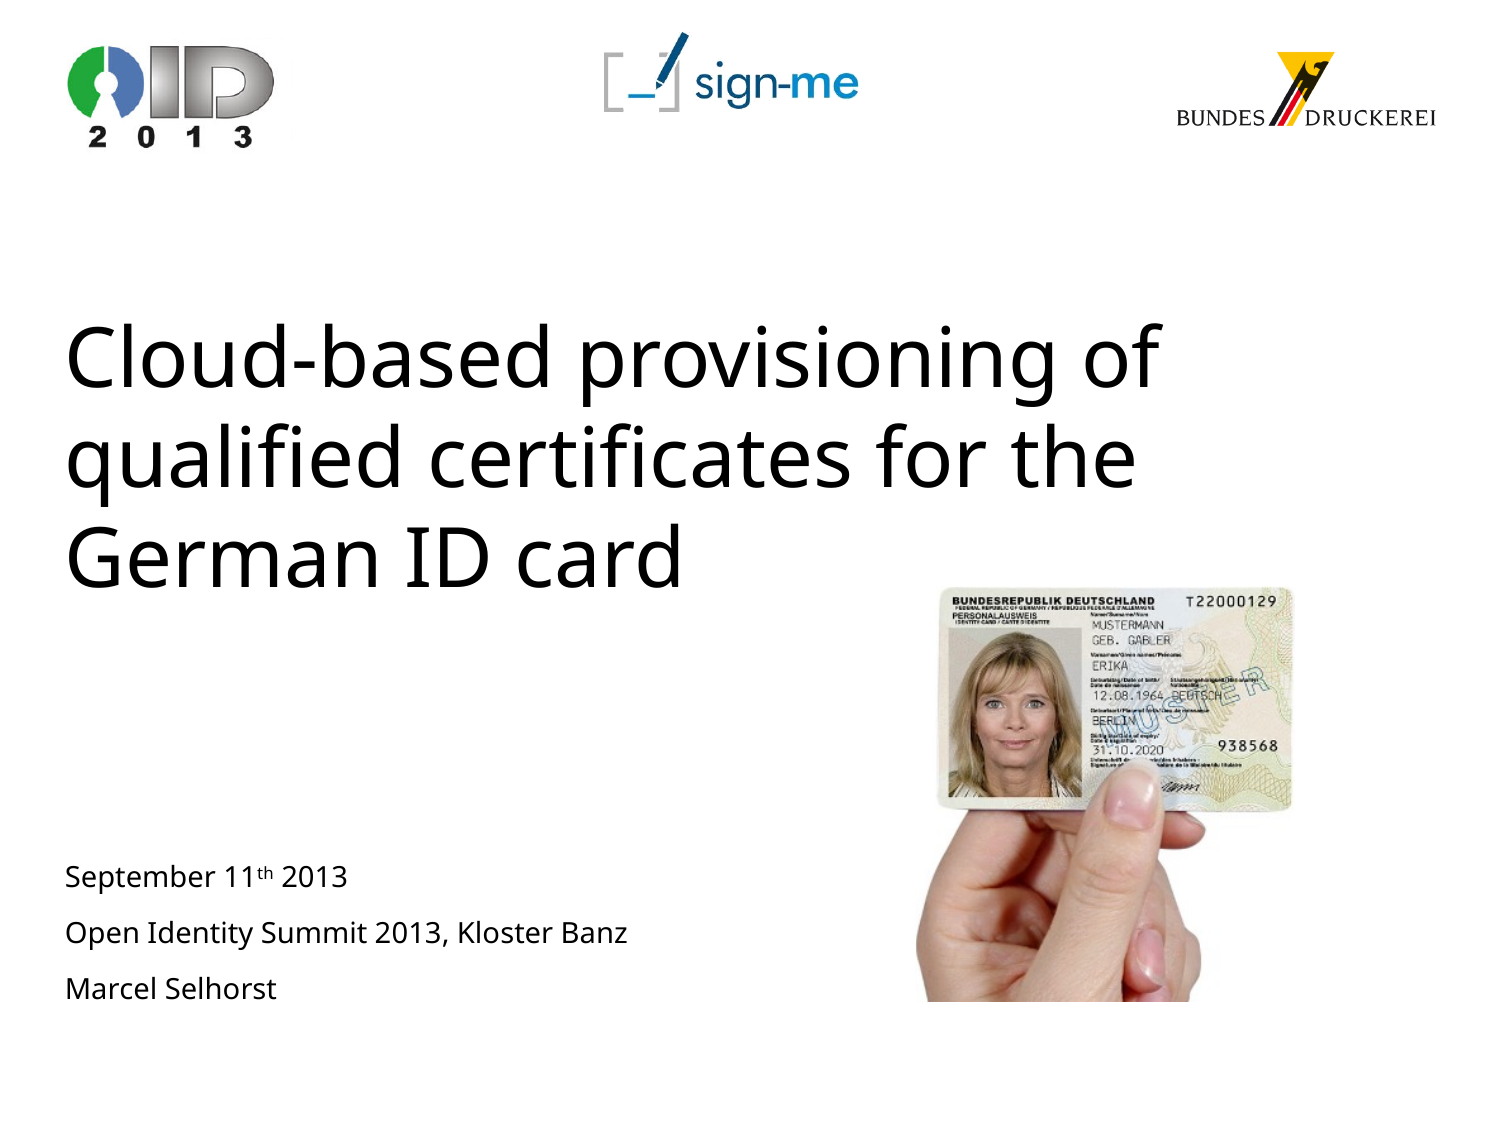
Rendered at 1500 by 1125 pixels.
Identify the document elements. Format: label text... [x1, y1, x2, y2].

list September 11th 2013 Open Identity Summit 2013, Kloster Banz Marcel Selhorst [64, 858, 912, 1007]
picture [52, 38, 292, 165]
picture [560, 3, 901, 150]
picture [915, 585, 1295, 1003]
picture [1126, 1, 1486, 176]
title Cloud-based provisioning of qualified certificates for the German ID card [64, 300, 1436, 705]
